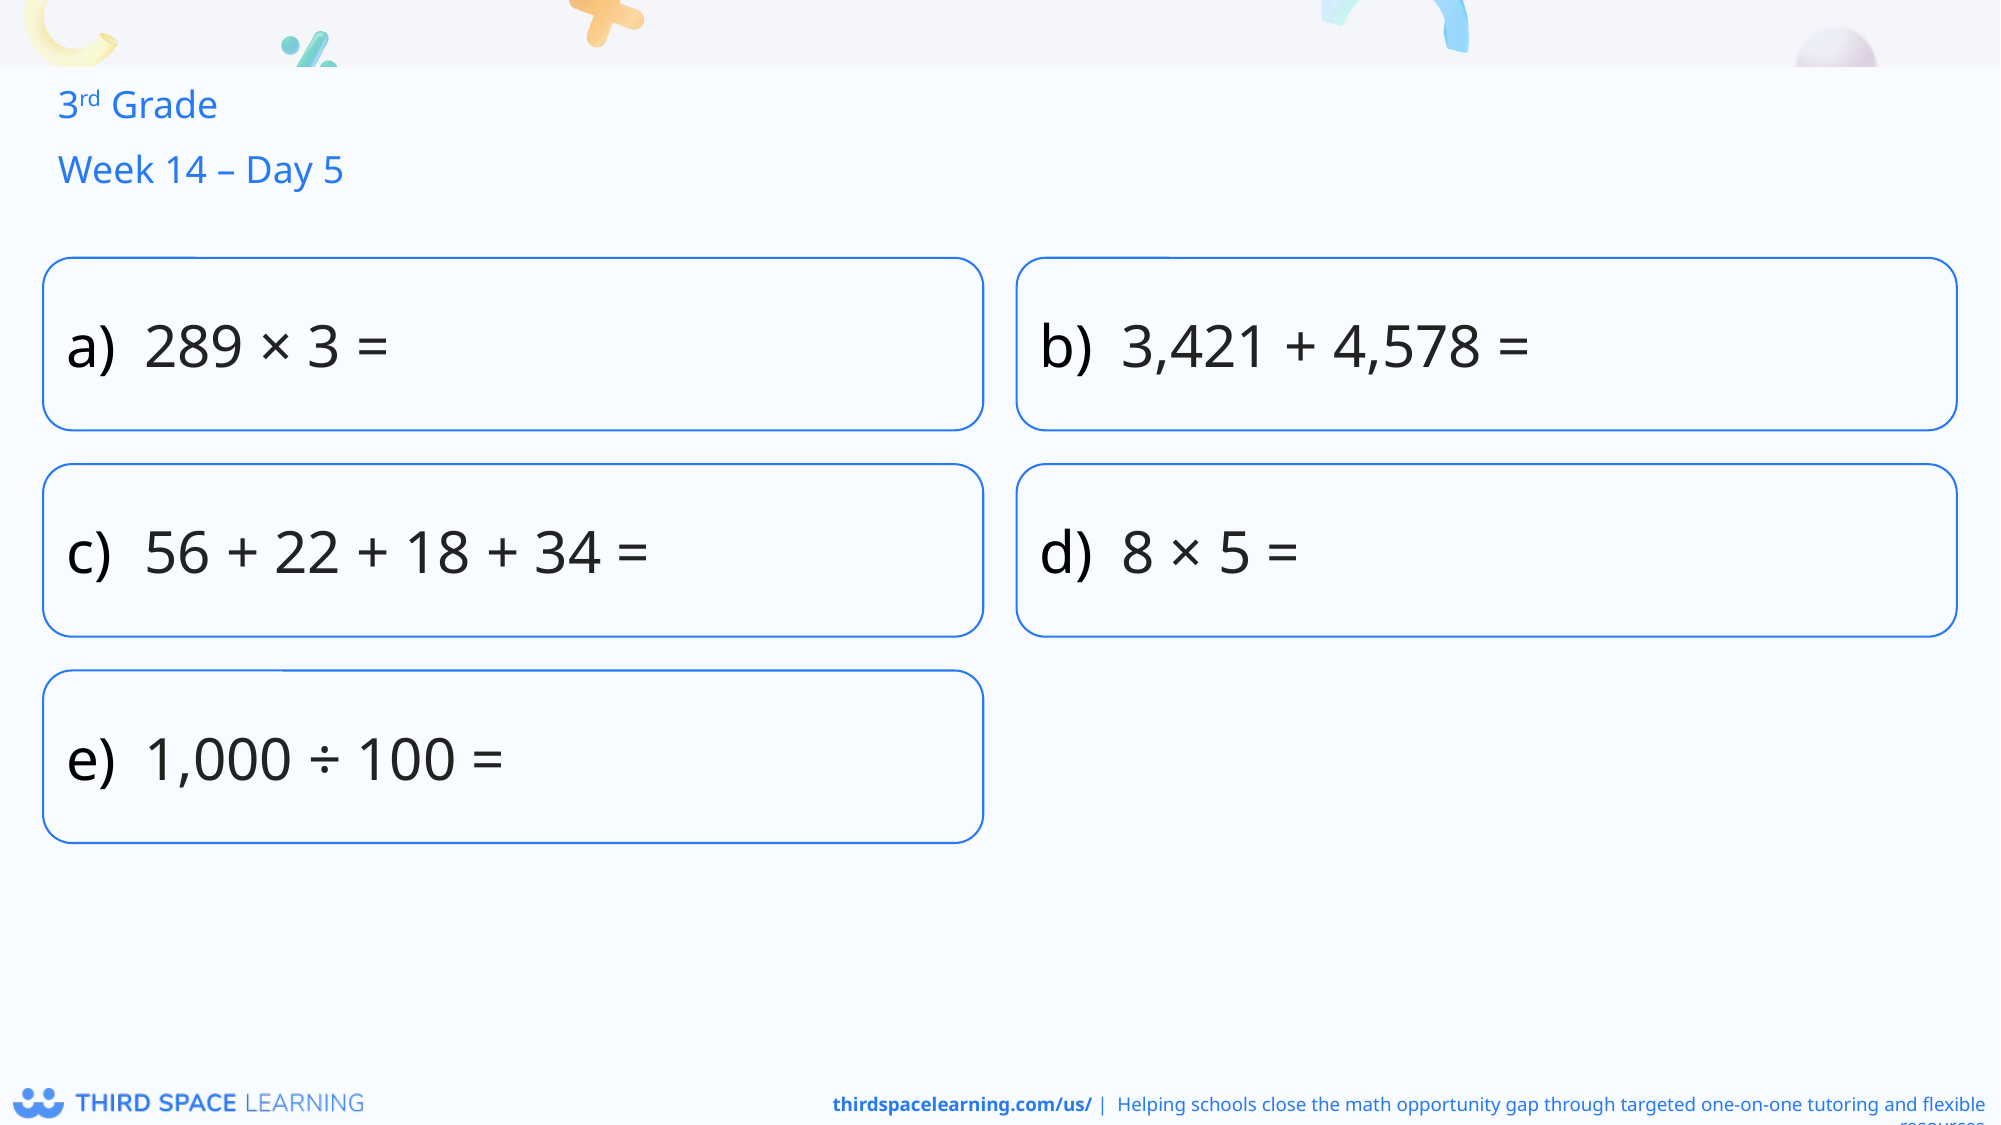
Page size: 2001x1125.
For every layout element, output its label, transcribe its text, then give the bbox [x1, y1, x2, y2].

picture [13, 1088, 365, 1119]
list 289 × 3 = [129, 272, 962, 416]
list 8 × 5 = [1106, 478, 1939, 623]
text_box 3rd Grade Week 14 – Day 5 [43, 73, 509, 212]
list 1,000 ÷ 100 = [129, 684, 962, 829]
list 56 + 22 + 18 + 34 = [129, 478, 962, 623]
list 3,421 + 4,578 = [1106, 272, 1939, 416]
picture [0, 0, 2000, 67]
